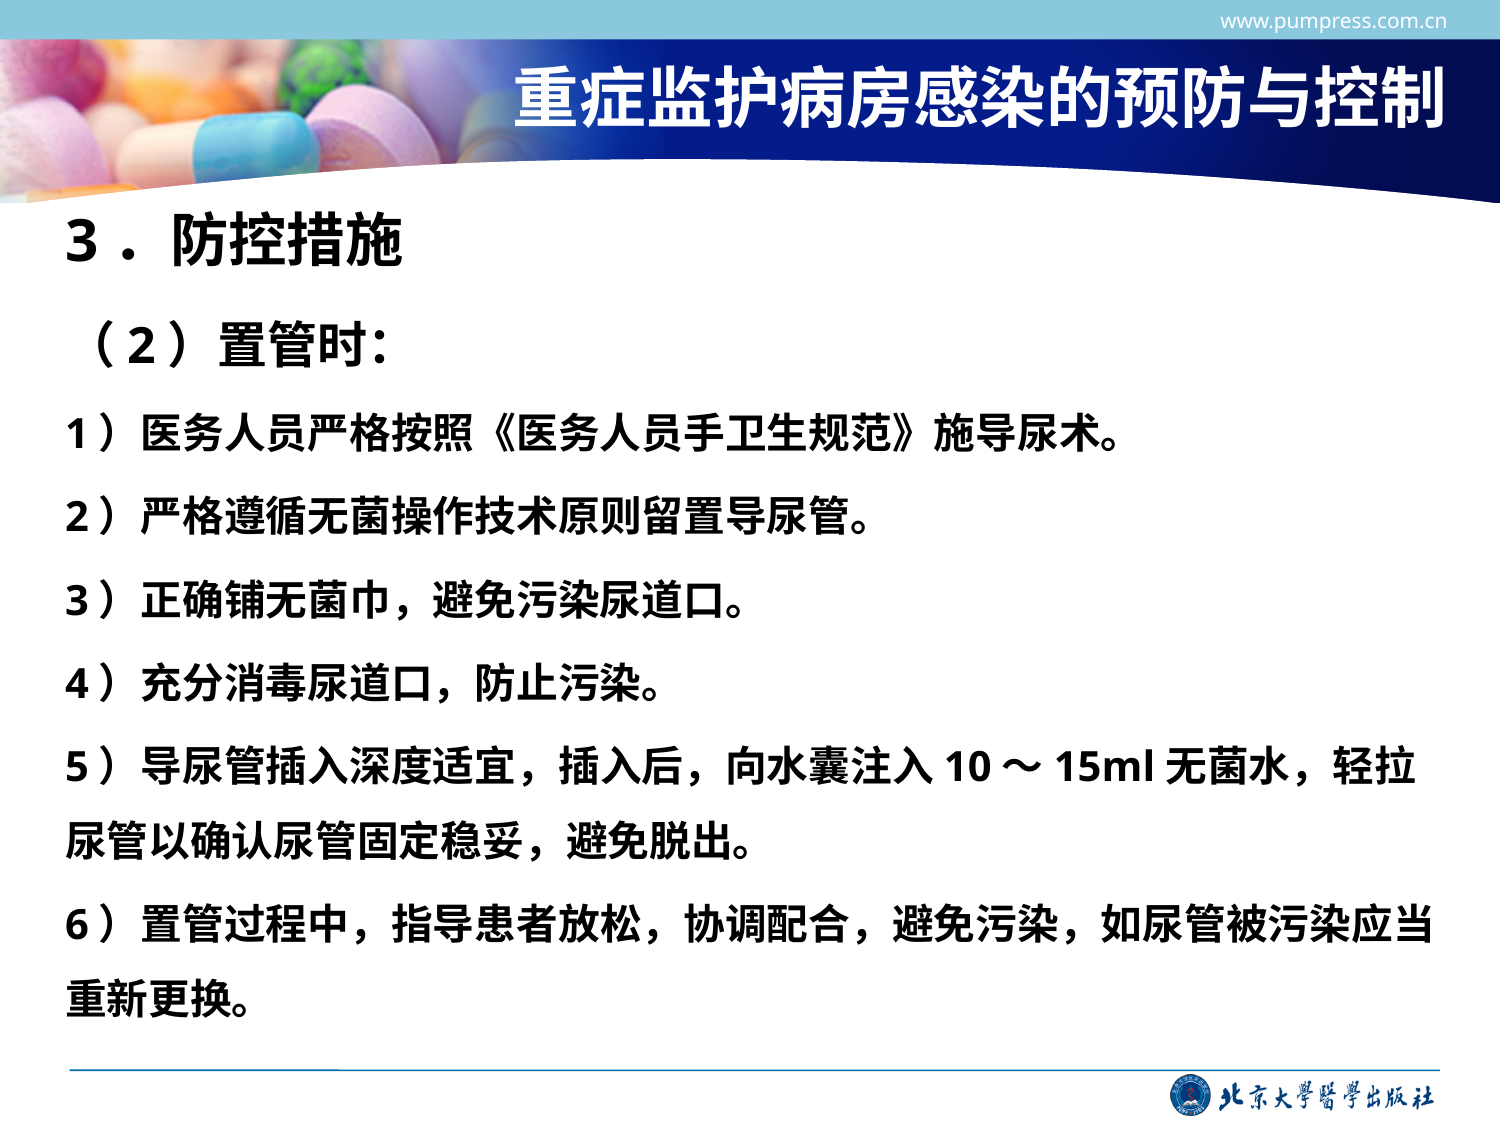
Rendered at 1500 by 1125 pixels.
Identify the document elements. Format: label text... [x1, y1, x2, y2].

title 重症监护病房感染的预防与控制 [137, 50, 1463, 143]
picture [1170, 1074, 1436, 1118]
list 3．防控措施 （2）置管时： 1）医务人员严格按照《医务人员手卫生规范》施导尿术。 2）严格遵循无菌操作技术原则留置导尿管。 3）正确铺无菌巾，避免污染尿道口。 4）充分消毒尿道口，防止污染。 5）导尿管插入深度适宜，插入后，向水囊注入10～15ml无菌水，轻拉尿管以确认尿管固定稳妥，避免脱出。 6）置管过程中，指导患者放松，协调配合，避免污染，如尿管被污染应当重新更换。 [50, 160, 1463, 1047]
picture [0, 40, 1500, 203]
slide_number www.pumpress.com.cn [1024, 0, 1463, 38]
